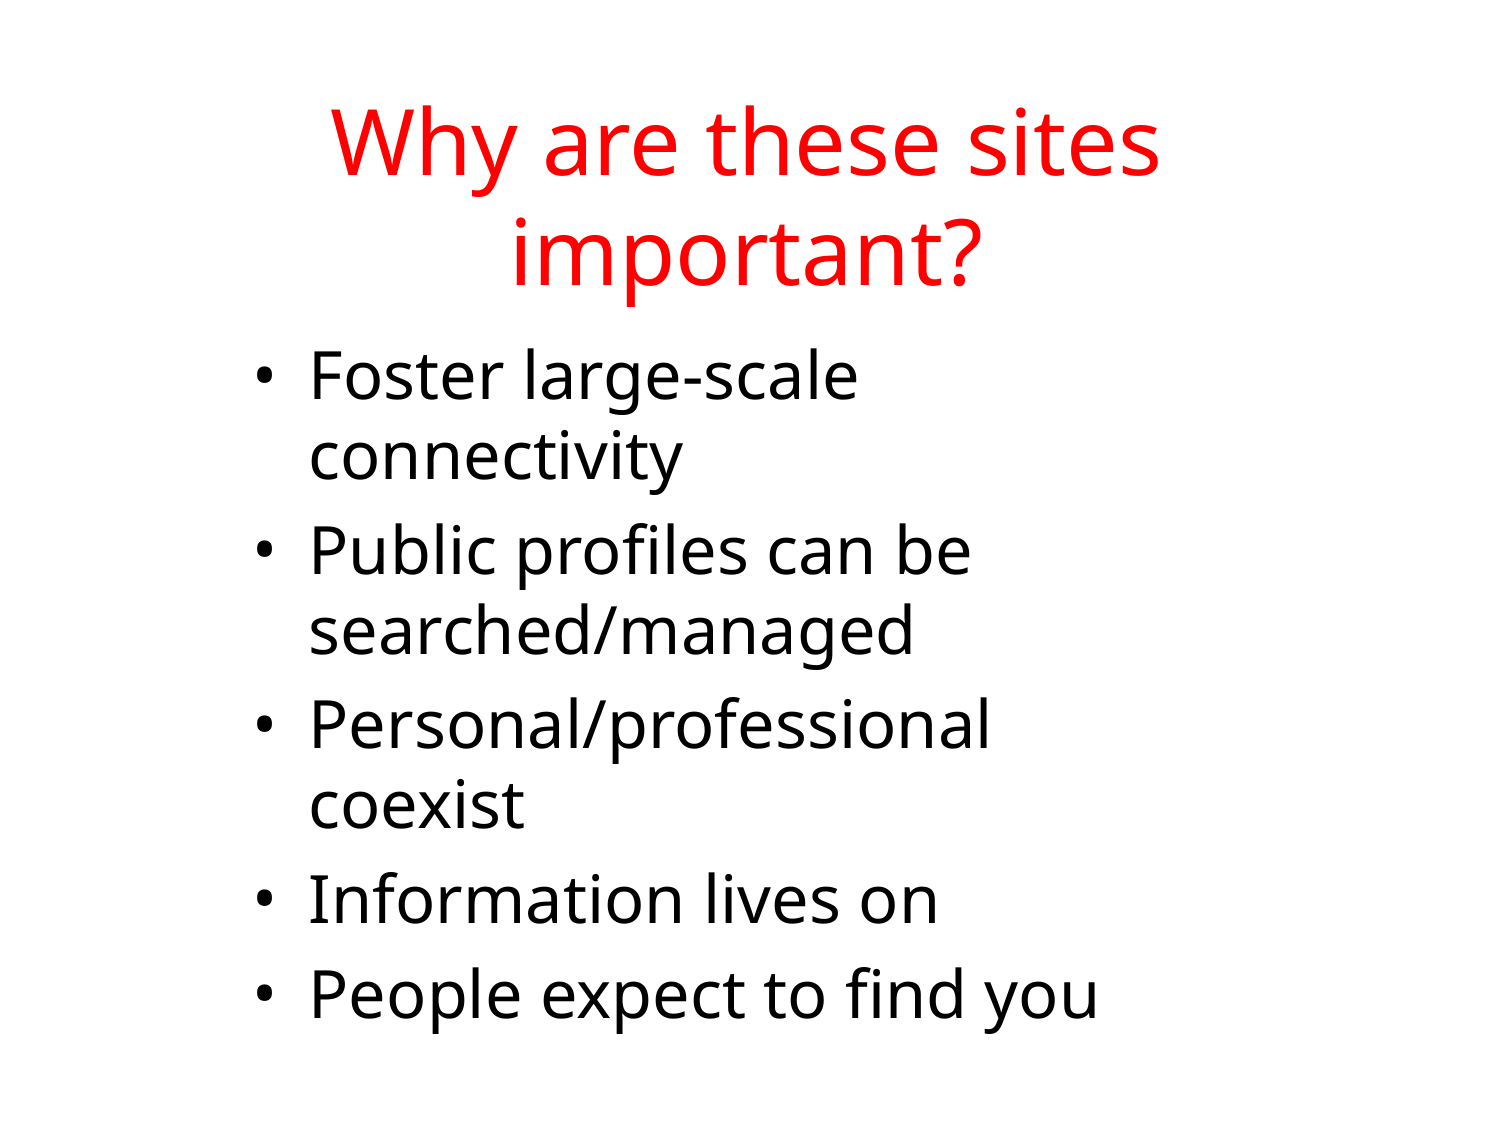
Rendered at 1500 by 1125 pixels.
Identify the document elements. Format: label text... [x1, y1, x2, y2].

list Foster large-scale connectivity Public profiles can be searched/managed Personal/professional coexist Information lives on People expect to find you [236, 324, 1238, 1125]
title Why are these sites important? [111, 61, 1388, 326]
